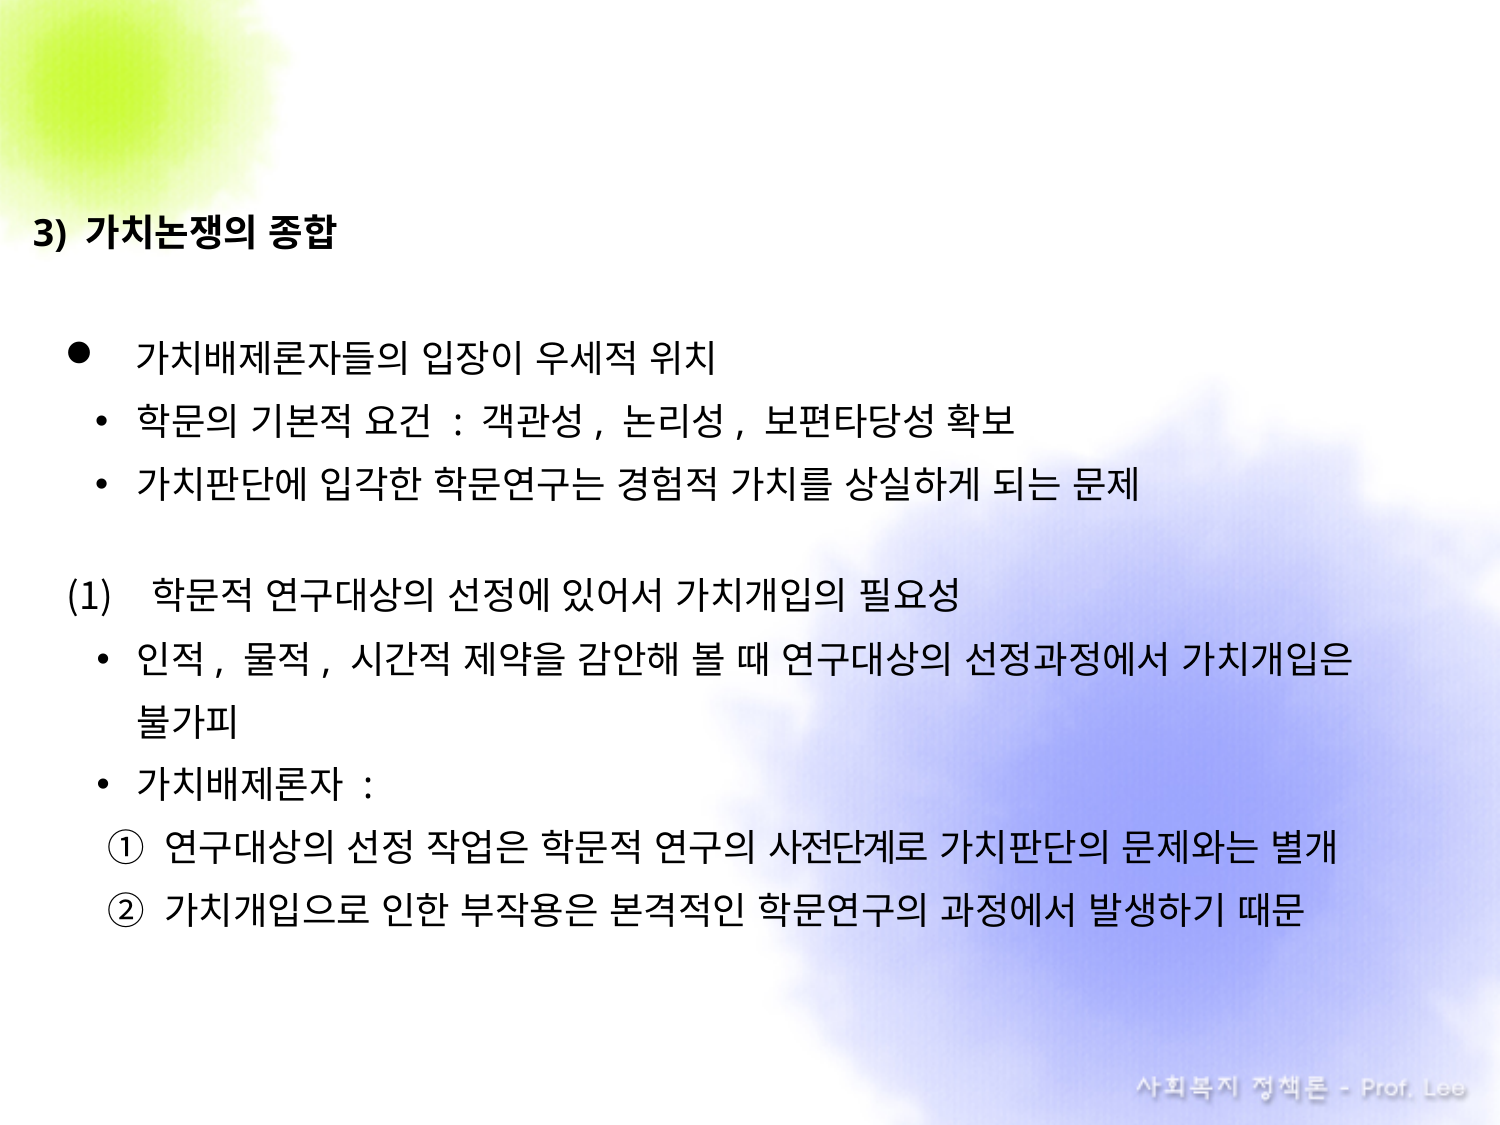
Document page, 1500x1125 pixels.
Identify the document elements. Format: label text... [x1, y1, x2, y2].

list 3) 가치논쟁의 종합 가치배제론자들의 입장이 우세적 위치 학문의 기본적 요건 : 객관성, 논리성, 보편타당성 확보 가치판단에 입각한 학문연구는 경험적 가치를 상실하게 되는 문제 학문적 연구대상의 선정에 있어서 가치개입의 필요성 인적, 물적, 시간적 제약을 감안해 볼 때 연구대상의 선정과정에서 가치개입은 불가피 가치배제론자 : ① 연구대상의 선정 작업은 학문적 연구의 사전단계로 가치판단의 문제와는 별개 ② 가치개입으로 인한 부작용은 본격적인 학문연구의 과정에서 발생하기 때문 [17, 183, 1477, 973]
picture [0, 0, 1500, 1125]
